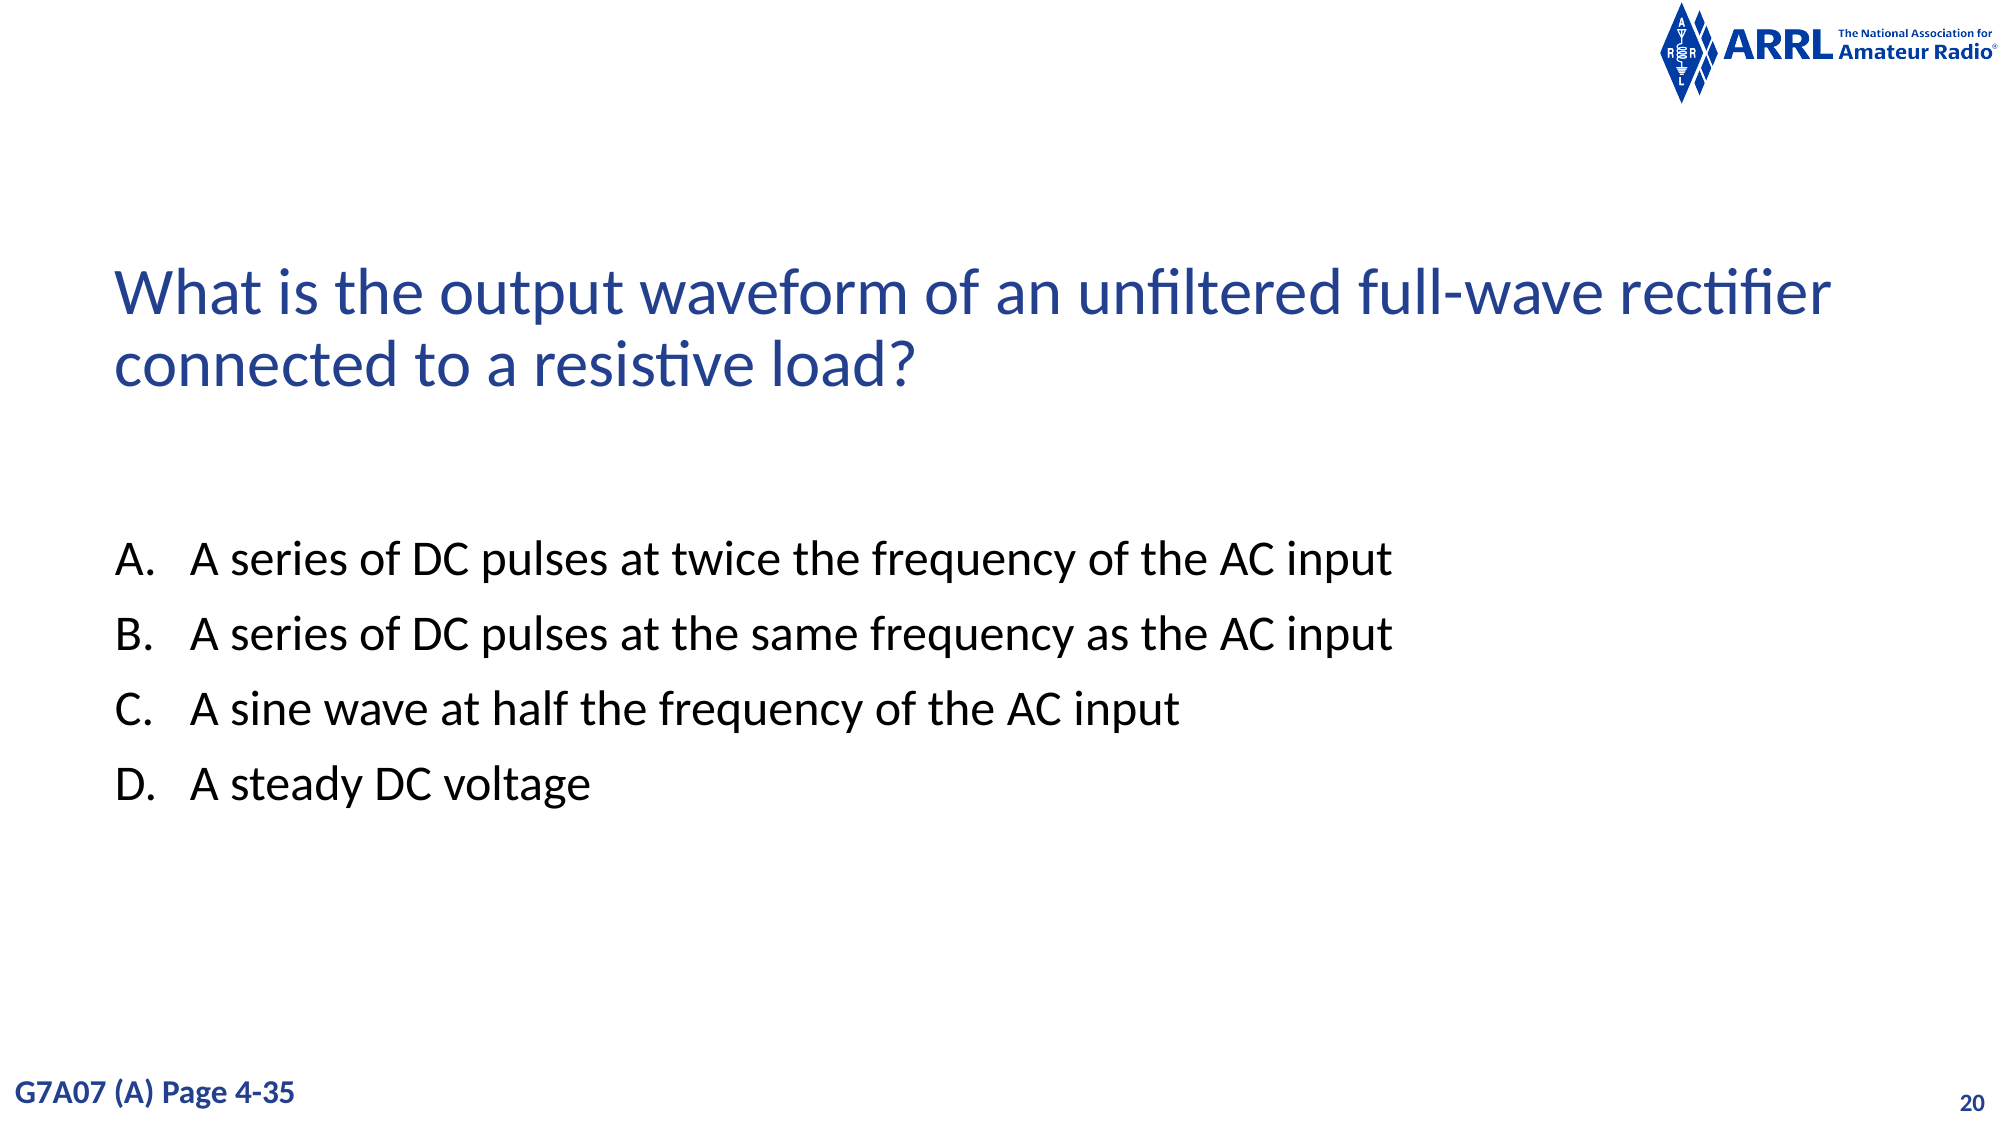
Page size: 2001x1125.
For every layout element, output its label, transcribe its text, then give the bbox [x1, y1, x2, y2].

text_box 20 [1899, 1079, 2000, 1125]
text_box G7A07 (A) Page 4-35 [0, 1062, 1313, 1118]
title What is the output waveform of an unfiltered full-wave rectifier connected to a resistive load? [99, 249, 1900, 468]
list A series of DC pulses at twice the frequency of the AC input A series of DC pulses at the same frequency as the AC input A sine wave at half the frequency of the AC input A steady DC voltage [99, 525, 1900, 1005]
picture [1658, 0, 1999, 106]
